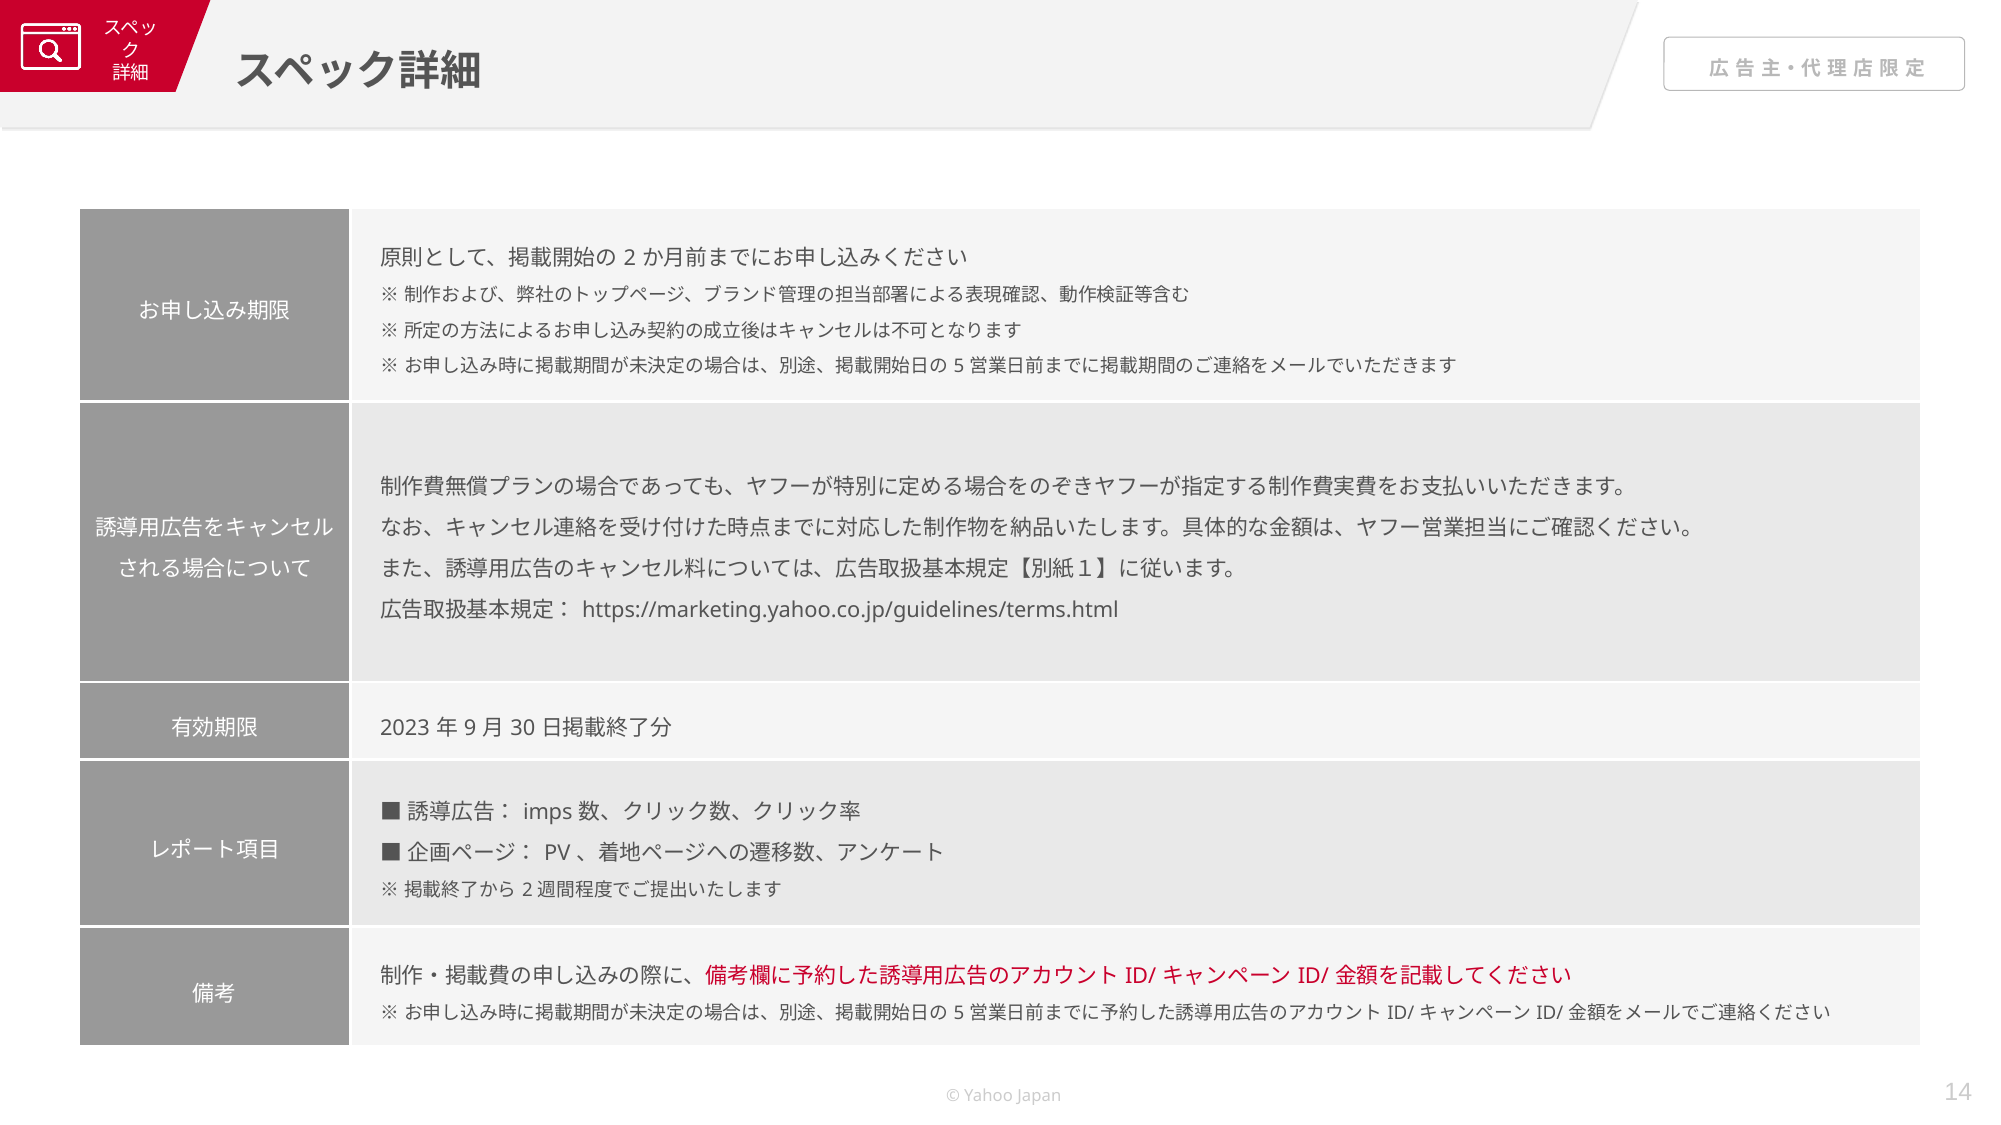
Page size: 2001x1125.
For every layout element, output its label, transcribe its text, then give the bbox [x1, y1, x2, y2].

table_cell 有効期限 [80, 683, 349, 758]
table_cell レポート項目 [80, 761, 349, 925]
list スペック 詳細 [98, 12, 170, 81]
table_cell 誘導用広告をキャンセル される場合について [80, 403, 349, 681]
table_header お申し込み期限 [80, 209, 349, 400]
table_cell 備考 [80, 928, 349, 1045]
picture [16, 12, 84, 80]
table_header 原則として、掲載開始の2か月前までにお申し込みください ※制作および、弊社のトップページ、ブランド管理の担当部署による表現確認、動作検証等含む ※所定の方法によるお申し込み契約の成立後はキャンセルは不可となります ※お申し込み時に掲載期間が未決定の場合は、別途、掲載開始日の5営業日前までに掲載期間のご連絡をメールでいただきます [352, 209, 1920, 400]
table_cell 制作・掲載費の申し込みの際に、備考欄に予約した誘導用広告のアカウントID/キャンペーンID/金額を記載してください ※お申し込み時に掲載期間が未決定の場合は、別途、掲載開始日の5営業日前までに予約した誘導用広告のアカウントID/キャンペーンID/金額をメールでご連絡ください [352, 928, 1920, 1045]
table_cell 制作費無償プランの場合であっても、ヤフーが特別に定める場合をのぞきヤフーが指定する制作費実費をお支払いいただきます。 なお、キャンセル連絡を受け付けた時点までに対応した制作物を納品いたします。具体的な金額は、ヤフー営業担当にご確認ください。 また、誘導用広告のキャンセル料については、広告取扱基本規定【別紙１】に従います。 広告取扱基本規定：https://marketing.yahoo.co.jp/guidelines/terms.html [352, 403, 1920, 681]
table_cell 2023年9月30日掲載終了分 [352, 683, 1920, 758]
list スペック詳細 [234, 41, 1570, 97]
table_cell ■誘導広告：imps数、クリック数、クリック率 ■企画ページ：PV、着地ページへの遷移数、アンケート ※掲載終了から2週間程度でご提出いたします [352, 761, 1920, 925]
